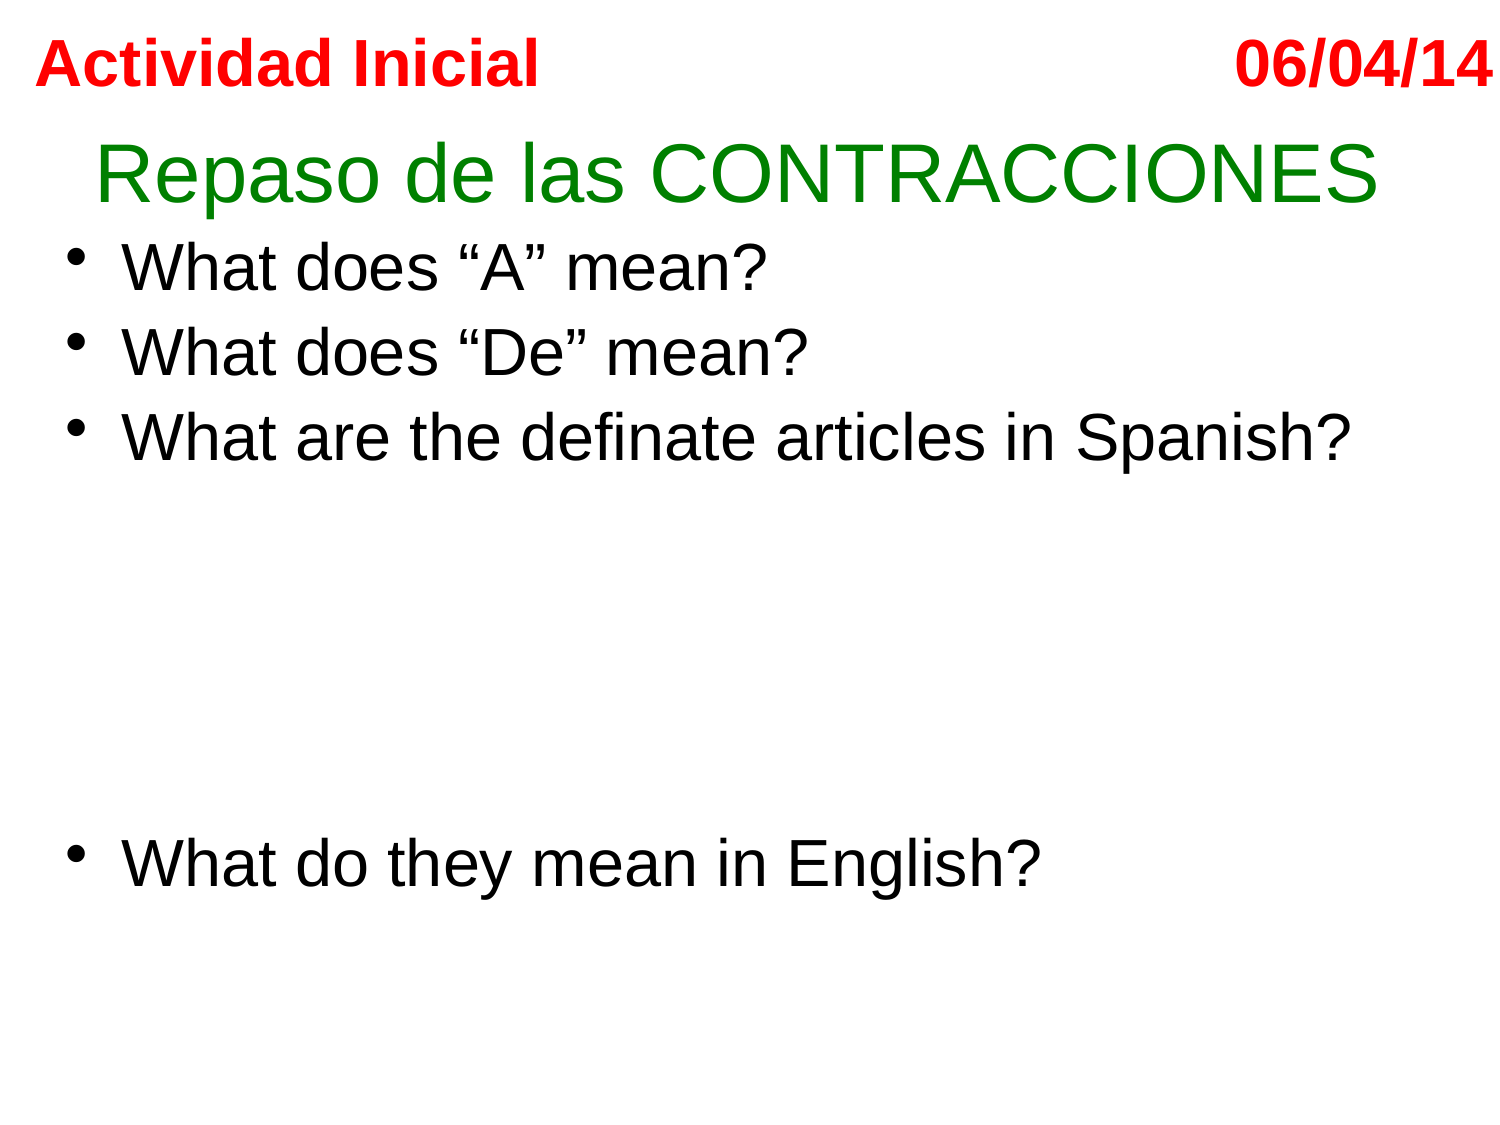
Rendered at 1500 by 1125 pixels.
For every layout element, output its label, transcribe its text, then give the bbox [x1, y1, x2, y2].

title Repaso de las CONTRACCIONES [62, 108, 1413, 263]
text_box Actividad Inicial 06/04/14 [19, 12, 1500, 108]
list What does “A” mean? What does “De” mean? What are the definate articles in Spanish? What do they mean in English? [50, 224, 1400, 968]
